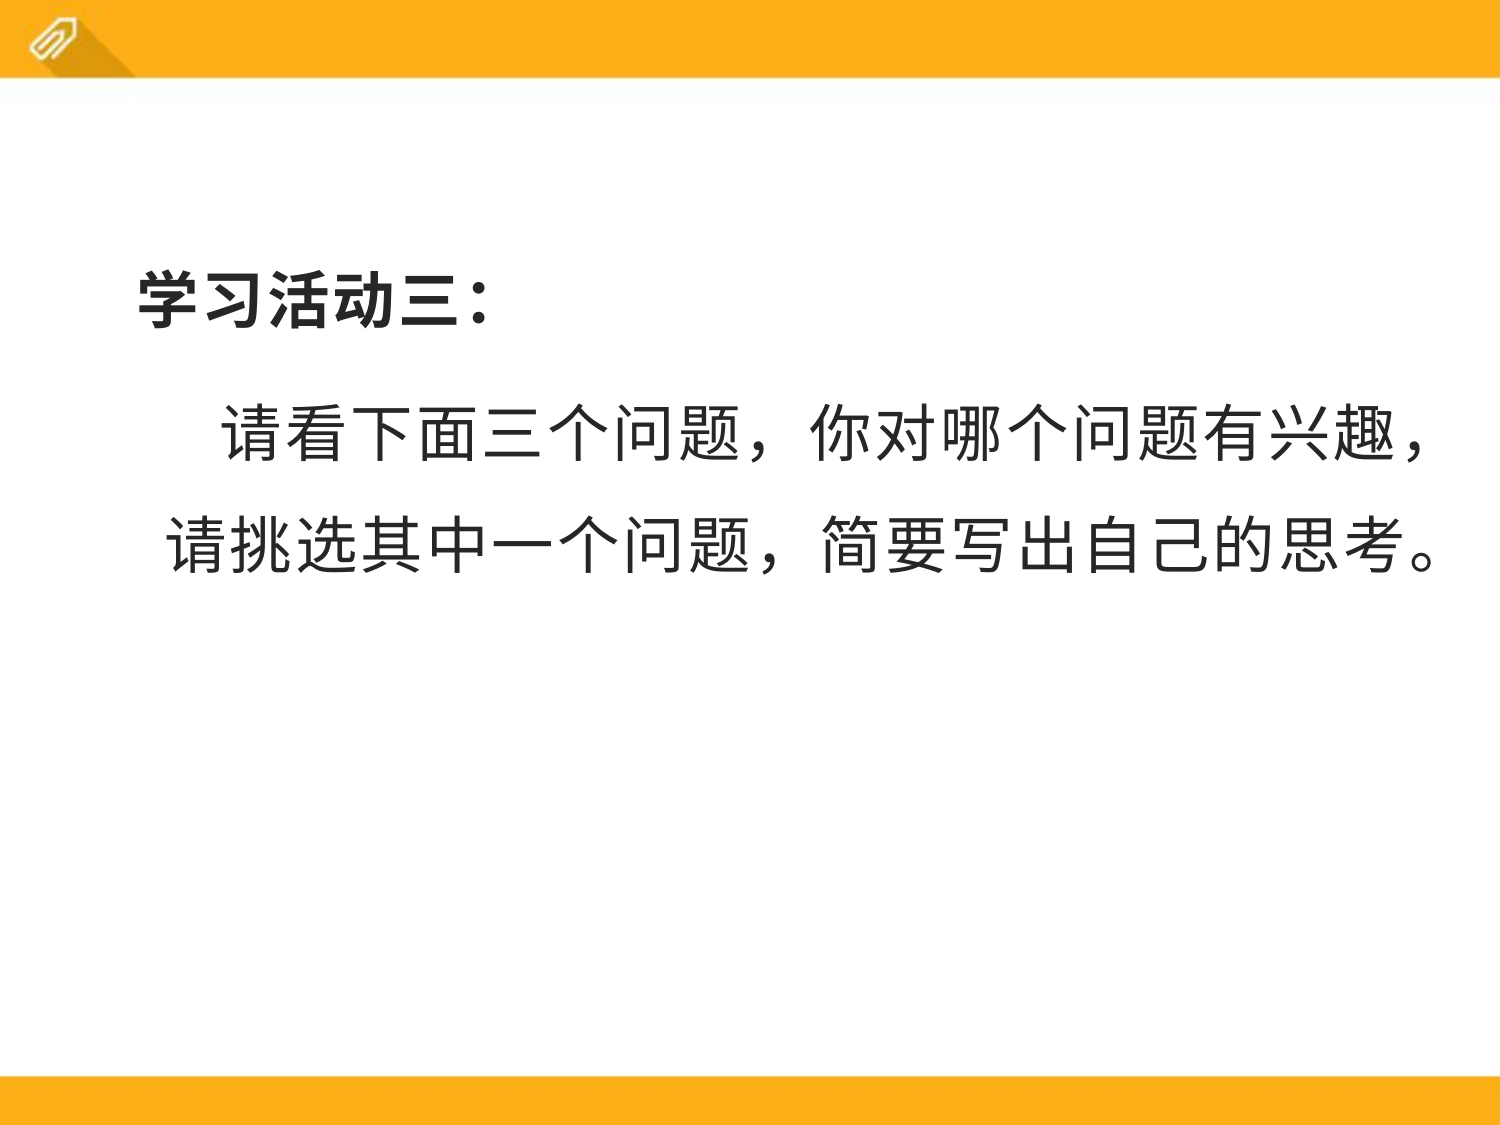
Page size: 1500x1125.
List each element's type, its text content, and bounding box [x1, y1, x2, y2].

text_box 学习活动三： 请看下面三个问题，你对哪个问题有兴趣，请挑选其中一个问题，简要写出自己的思考。 [121, 230, 1469, 589]
picture [0, 0, 1500, 1125]
